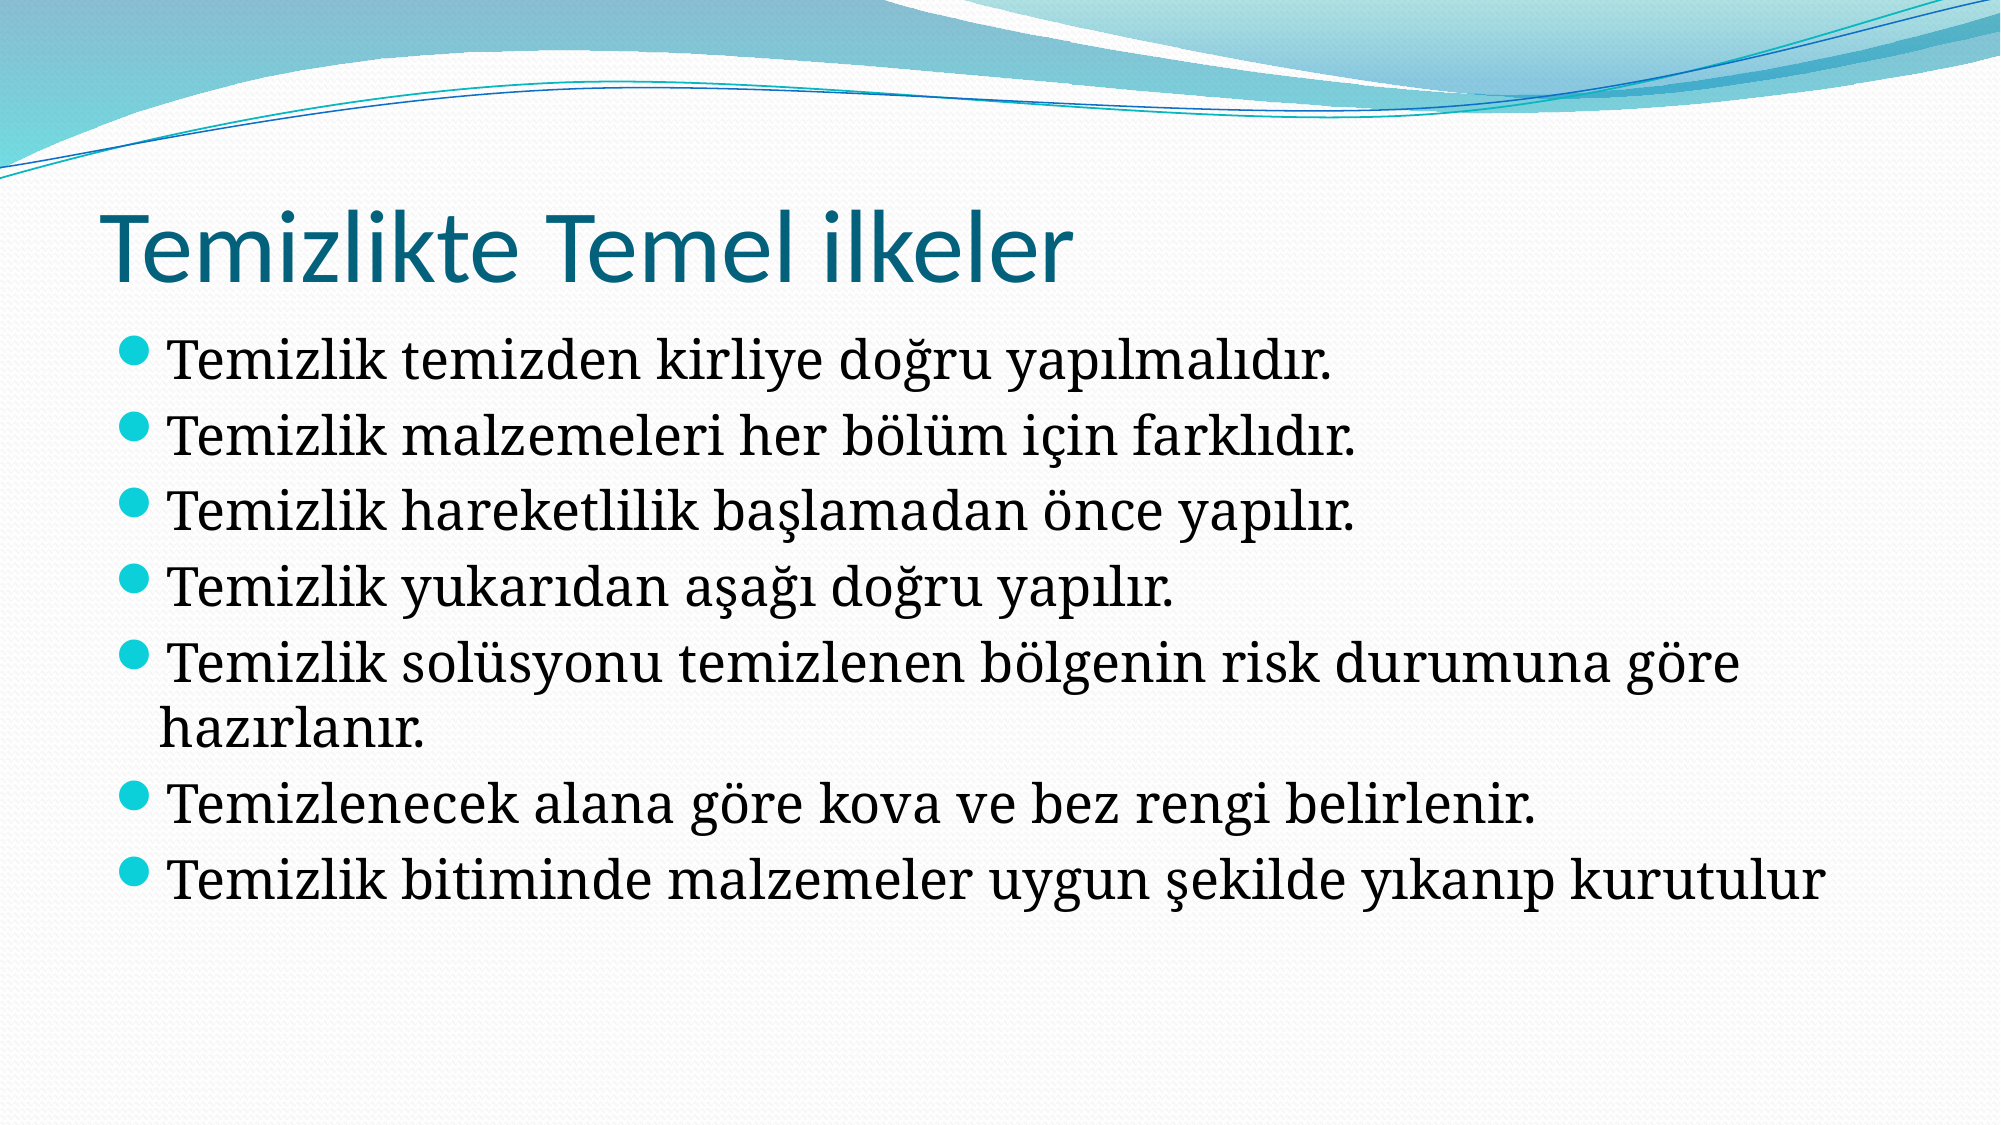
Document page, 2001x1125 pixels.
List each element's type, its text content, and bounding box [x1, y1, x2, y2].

title Temizlikte Temel ilkeler [99, 115, 1900, 303]
list Temizlik temizden kirliye doğru yapılmalıdır. Temizlik malzemeleri her bölüm için farklıdır. Temizlik hareketlilik başlamadan önce yapılır. Temizlik yukarıdan aşağı doğru yapılır. Temizlik solüsyonu temizlenen bölgenin risk durumuna göre hazırlanır. Temizlenecek alana göre kova ve bez rengi belirlenir. Temizlik bitiminde malzemeler uygun şekilde yıkanıp kurutulur [99, 317, 1900, 1038]
